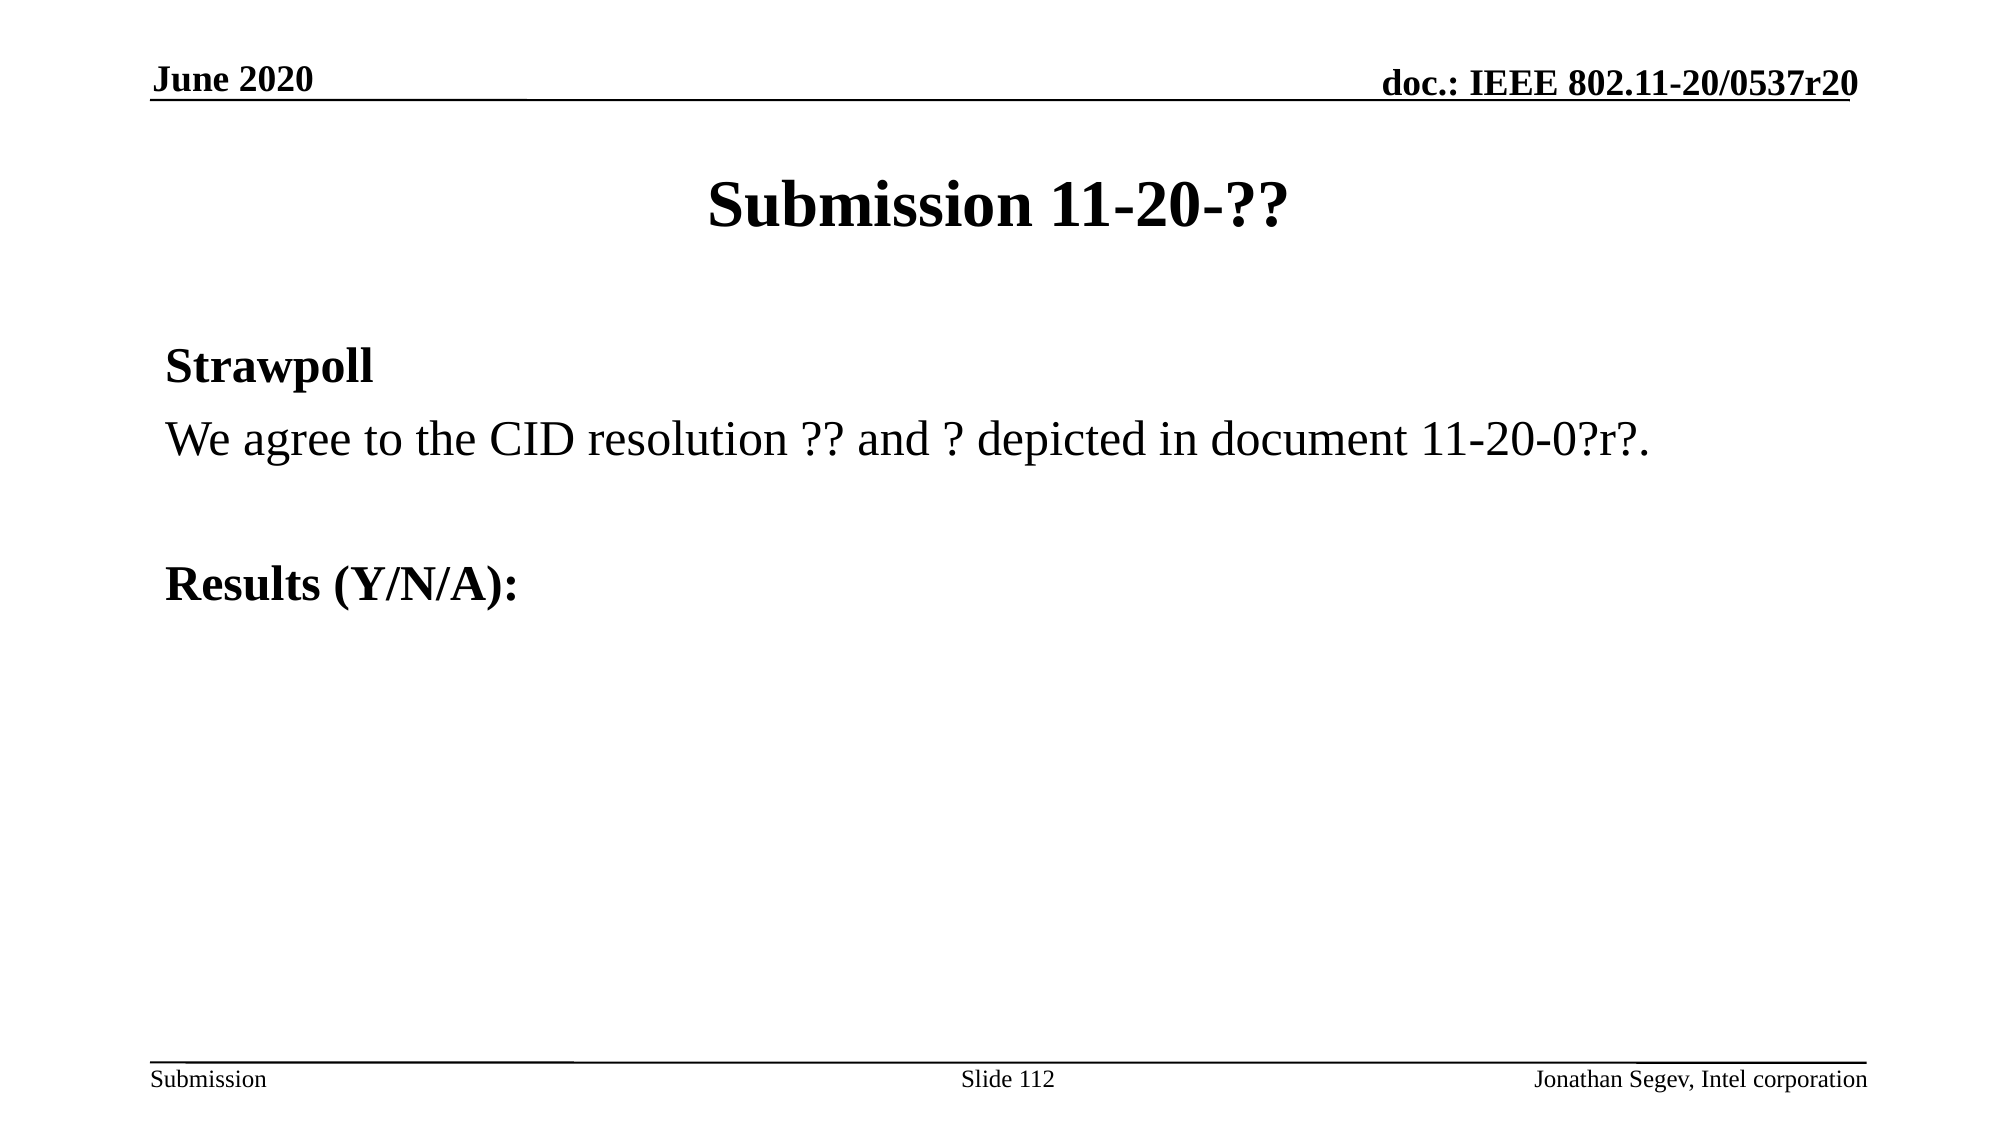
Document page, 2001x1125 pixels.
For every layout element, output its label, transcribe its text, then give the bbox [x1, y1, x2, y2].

footer Jonathan Segev, Intel corporation [1171, 1061, 1869, 1093]
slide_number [152, 54, 563, 100]
slide_number Slide 112 [950, 1061, 1067, 1123]
list Strawpoll We agree to the CID resolution ?? and ? depicted in document 11-20-0?r?. Results (Y/N/A): [149, 324, 1850, 1000]
title Submission 11-20-?? [149, 112, 1850, 288]
